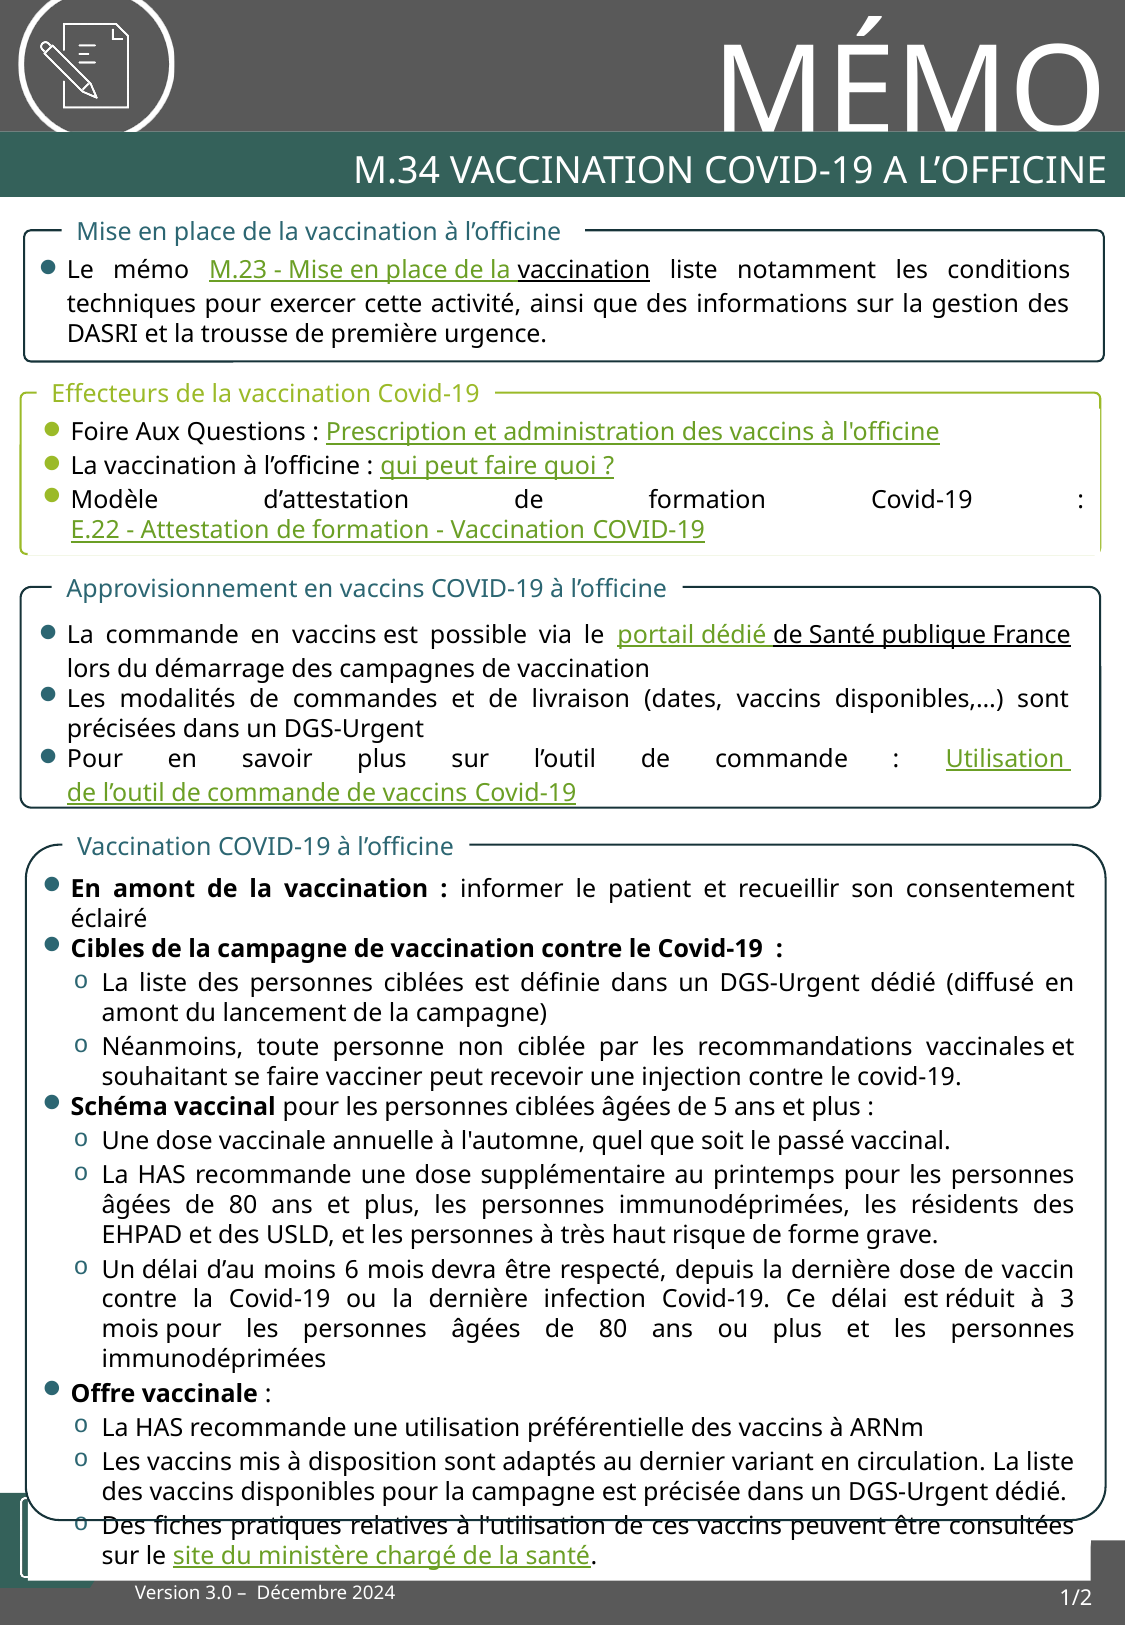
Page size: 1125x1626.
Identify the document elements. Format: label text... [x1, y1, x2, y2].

text_box [495, 391, 1102, 550]
text_box La commande en vaccins est possible via le portail dédié de Santé publique France lors du démarrage des campagnes de vaccination Les modalités de commandes et de livraison (dates, vaccins disponibles,…) sont précisées dans un DGS-Urgent Pour en savoir plus sur l’outil de commande : Utilisation de l’outil de commande de vaccins Covid-19 [24, 610, 1086, 818]
text_box 1/2 [1030, 1570, 1122, 1623]
picture [20, 1497, 27, 1578]
text_box [24, 843, 1107, 1522]
text_box Mise en place de la vaccination à l’officine [61, 207, 585, 253]
title M.34 VACCINATION COVID-19 a l’officine [33, 142, 1123, 199]
text_box Foire Aux Questions : Prescription et administration des vaccins à l'officine La vaccination à l’officine : qui peut faire quoi ? Modèle d’attestation de formation Covid-19 : E.22 - Attestation de formation - Vaccination COVID-19 [27, 408, 1101, 556]
text_box [19, 585, 51, 806]
text_box Vaccination COVID-19 à l’officine [62, 823, 470, 868]
text_box [19, 391, 36, 556]
text_box Effecteurs de la vaccination Covid-19 [36, 369, 495, 408]
text_box [23, 229, 1105, 363]
picture [18, 0, 175, 132]
text_box [683, 585, 1102, 809]
text_box Approvisionnement en vaccins COVID-19 à l’officine [51, 565, 683, 610]
text_box En amont de la vaccination : informer le patient et recueillir son consentement éclairé Cibles de la campagne de vaccination contre le Covid-19 : La liste des personnes ciblées est définie dans un DGS-Urgent dédié (diffusé en amont du lancement de la campagne) Néanmoins, toute personne non ciblée par les recommandations vaccinales et souhaitant se faire vacciner peut recevoir une injection contre le covid-19. Schéma vaccinal pour les personnes ciblées âgées de 5 ans et plus : Une dose vaccinale annuelle à l'automne, quel que soit le passé vaccinal. La HAS recommande une dose supplémentaire au printemps pour les personnes âgées de 80 ans et plus, les personnes immunodéprimées, les résidents des EHPAD et des USLD, et les personnes à très haut risque de forme grave. Un délai d’au moins 6 mois devra être respecté, depuis la dernière dose de vaccin contre la Covid-19 ou la dernière infection Covid-19. Ce délai est réduit à 3 mois pour les personnes âgées de 80 ans ou plus et les personnes immunodéprimées Offre vaccinale : La HAS recommande une utilisation préférentielle des vaccins à ARNm Les vaccins mis à disposition sont adaptés au dernier variant en circulation. La liste des vaccins disponibles pour la campagne est précisée dans un DGS-Urgent dédié. Des fiches pratiques relatives à l'utilisation de ces vaccins peuvent être consultées sur le site du ministère chargé de la santé. [27, 1501, 1091, 1581]
